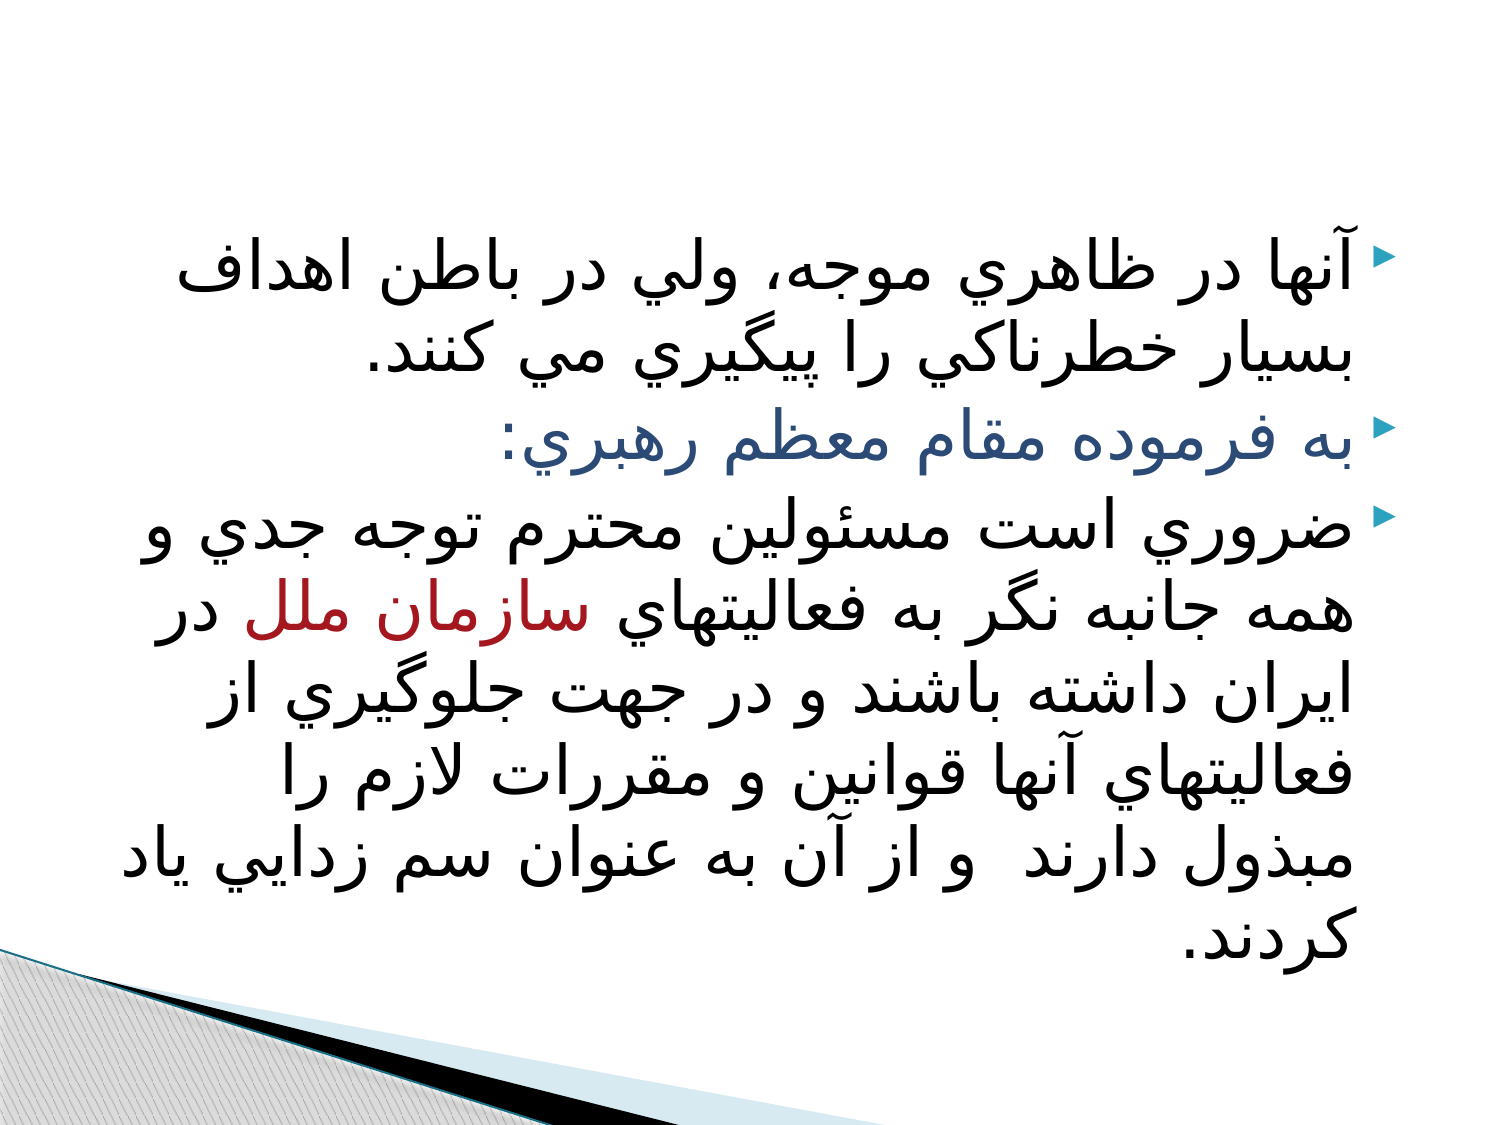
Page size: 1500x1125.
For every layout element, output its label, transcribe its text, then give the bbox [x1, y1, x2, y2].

list آنها در ظاهري موجه، ولي در باطن اهداف بسيار خطرناکي را پيگيري مي کنند. به فرموده مقام معظم رهبري: ضروري است مسئولين محترم توجه جدي و همه جانبه نگر به فعاليتهاي سازمان ملل در ايران داشته باشند و در جهت جلوگيري از فعاليتهاي آنها قوانين و مقررات لازم را مبذول دارند و از آن به عنوان سم زدايي ياد كردند. [75, 125, 1425, 986]
